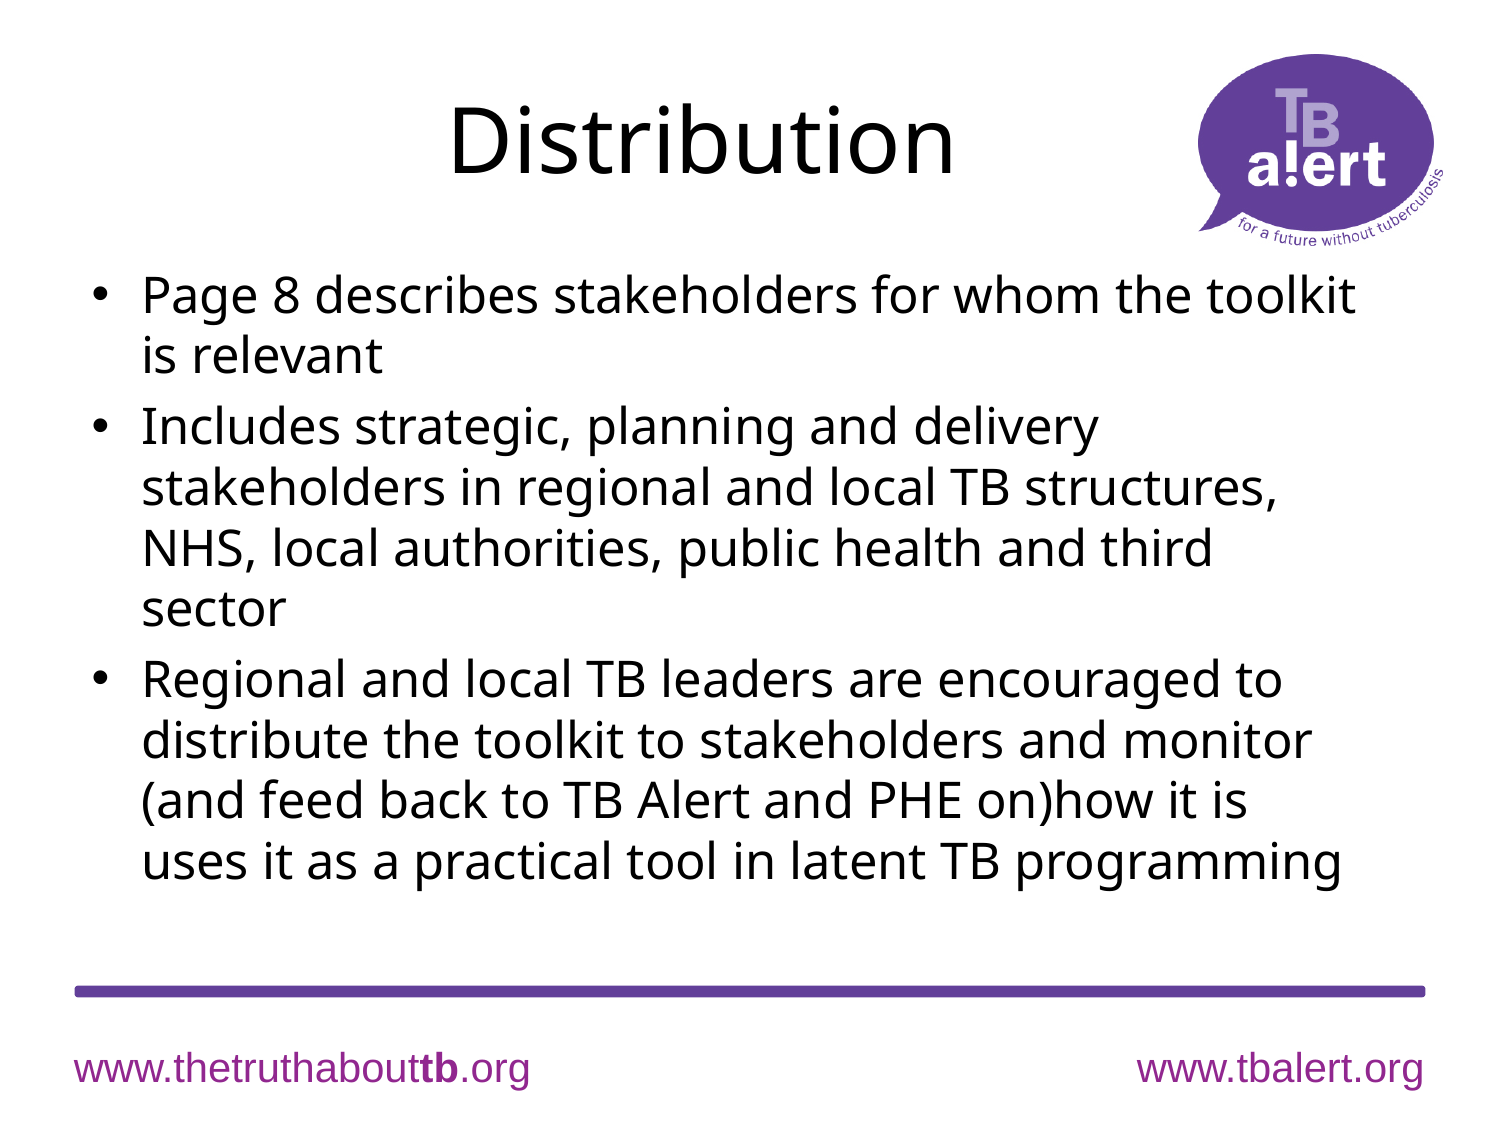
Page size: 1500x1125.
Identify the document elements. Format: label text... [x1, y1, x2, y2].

list Page 8 describes stakeholders for whom the toolkit is relevant Includes strategic, planning and delivery stakeholders in regional and local TB structures, NHS, local authorities, public health and third sector Regional and local TB leaders are encouraged to distribute the toolkit to stakeholders and monitor (and feed back to TB Alert and PHE on)how it is uses it as a practical tool in latent TB programming [76, 255, 1378, 941]
picture [1198, 54, 1443, 246]
title Distribution [265, 42, 1140, 231]
